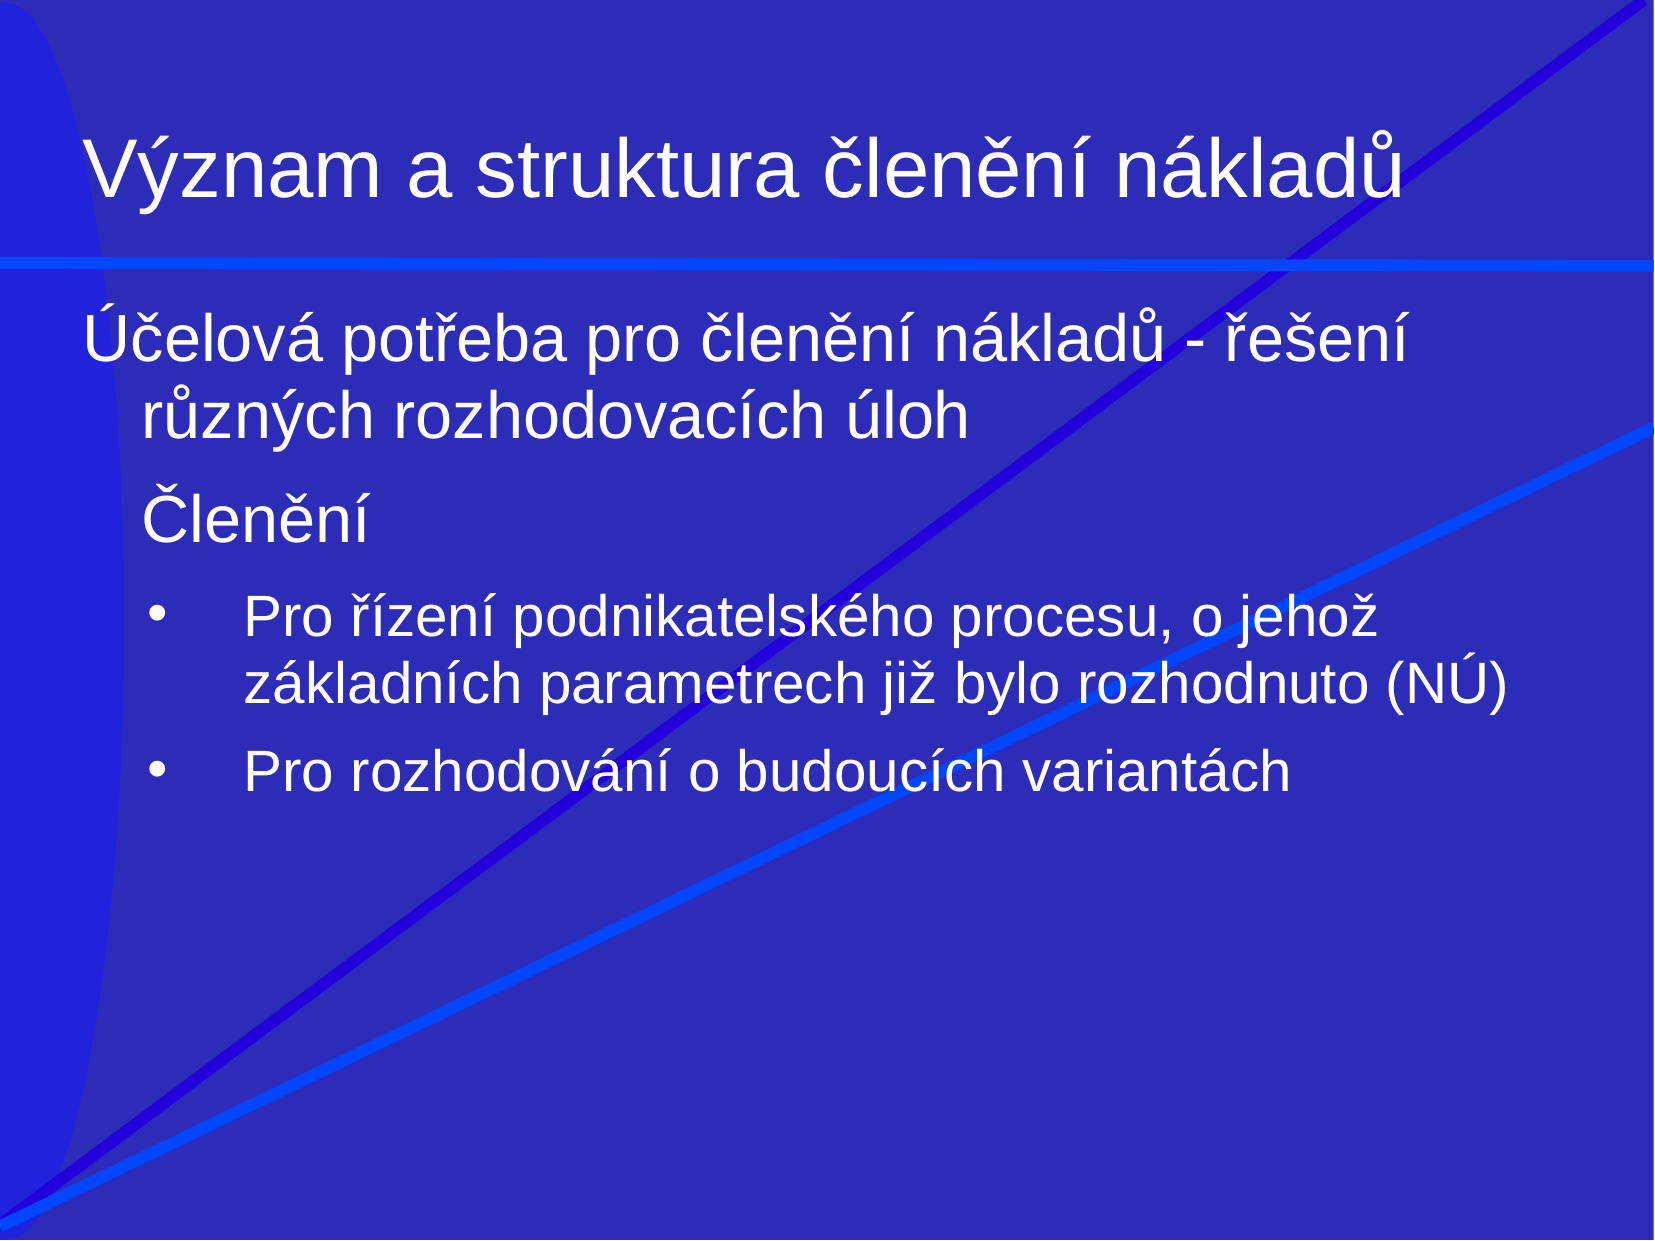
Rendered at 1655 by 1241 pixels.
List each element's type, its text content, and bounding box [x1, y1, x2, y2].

text_box Účelová potřeba pro členění nákladů - řešení různých rozhodovacích úloh Členění Pro řízení podnikatelského procesu, o jehož základních parametrech již bylo rozhodnuto (NÚ) Pro rozhodování o budoucích variantách [80, 297, 1512, 804]
title Význam a struktura členění nákladů [80, 69, 1574, 321]
